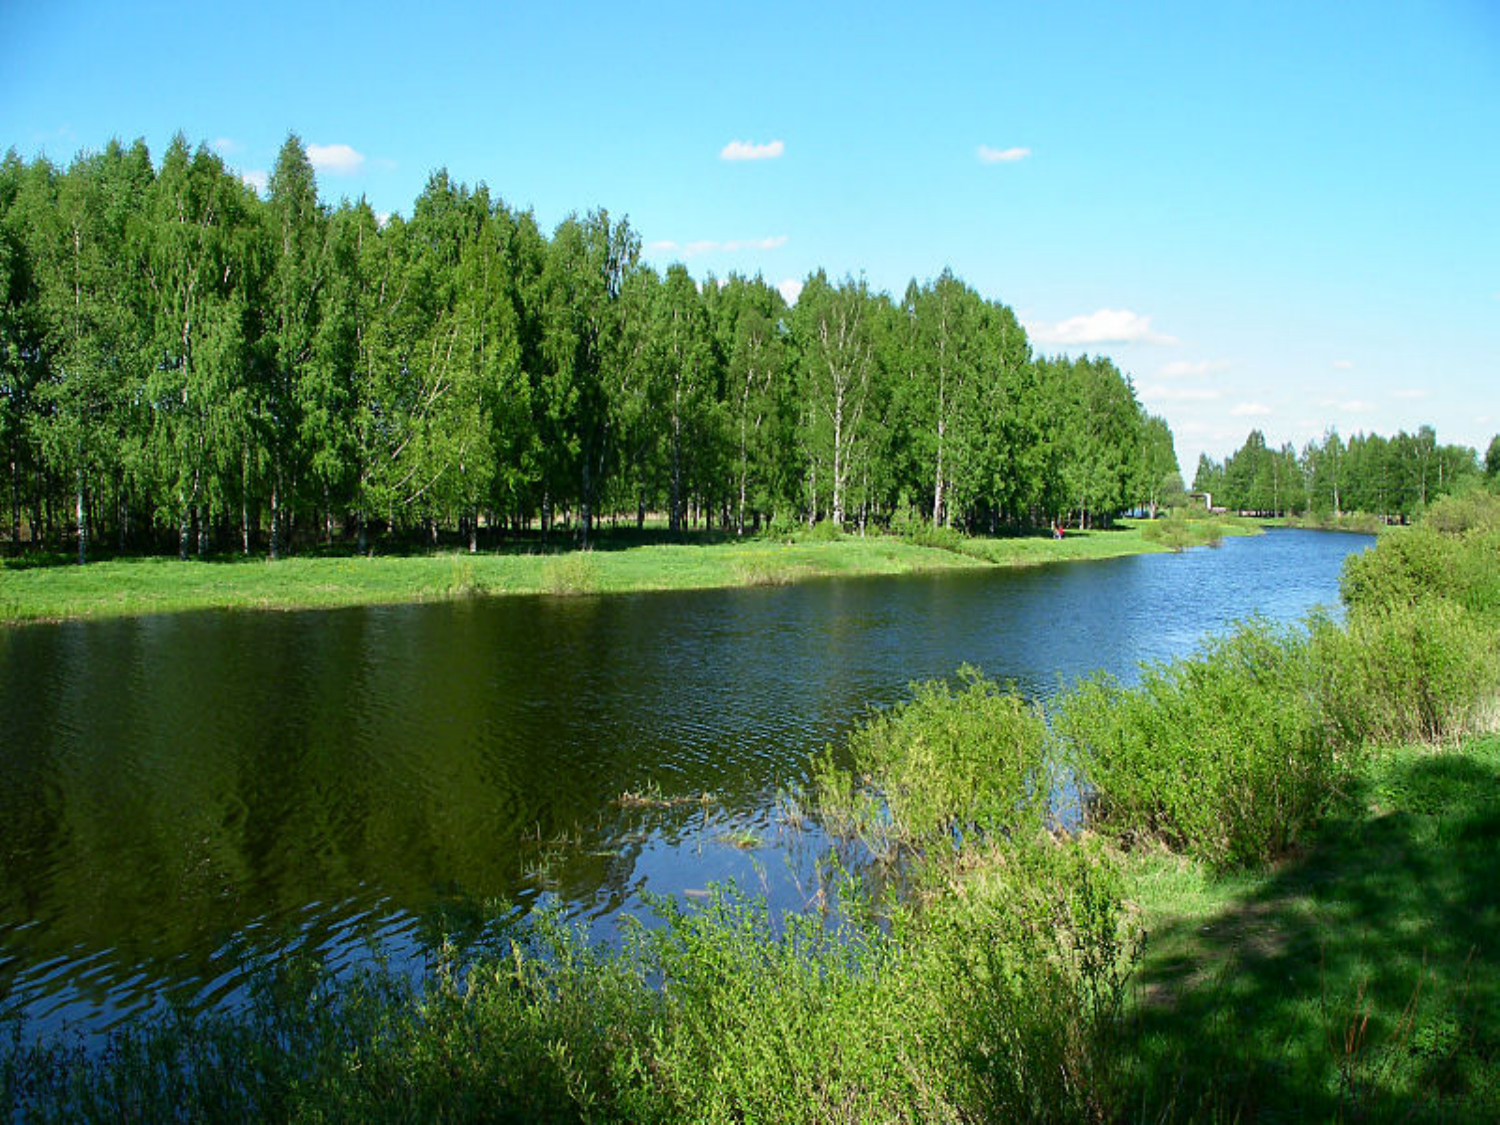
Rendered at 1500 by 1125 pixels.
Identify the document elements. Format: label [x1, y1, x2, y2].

list [0, 0, 1500, 1125]
